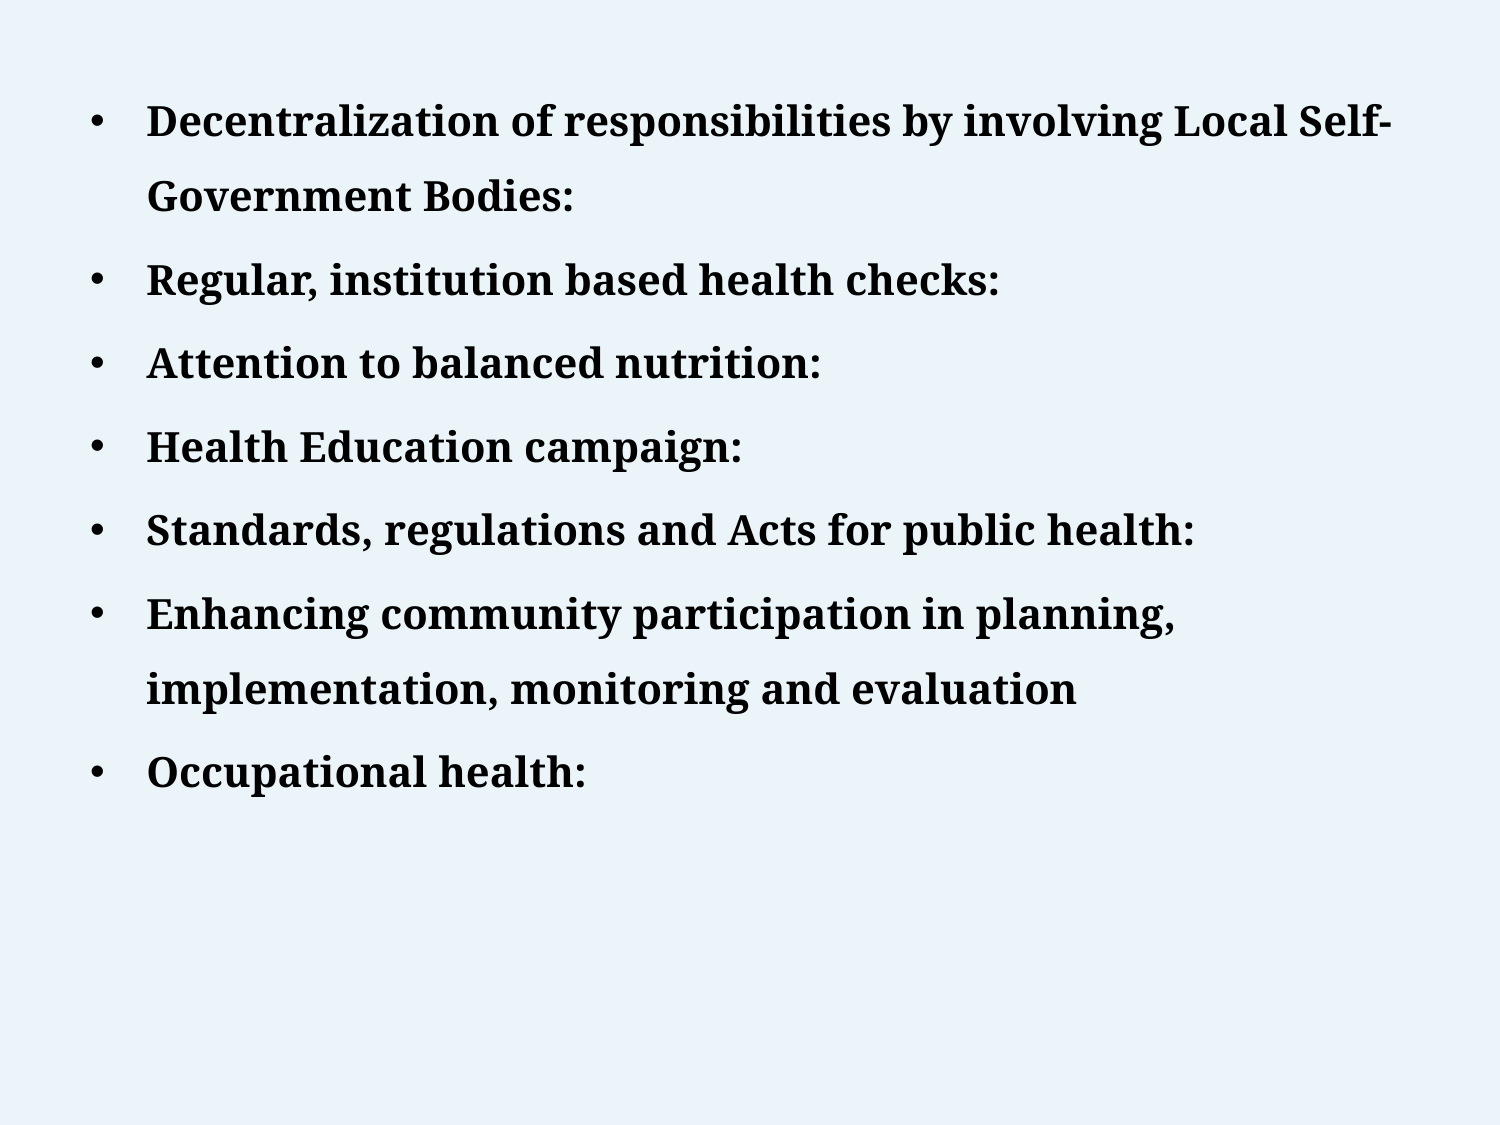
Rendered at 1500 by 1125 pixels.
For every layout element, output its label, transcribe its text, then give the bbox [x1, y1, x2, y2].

list Decentralization of responsibilities by involving Local Self-Government Bodies: Regular, institution based health checks: Attention to balanced nutrition: Health Education campaign: Standards, regulations and Acts for public health: Enhancing community participation in planning, implementation, monitoring and evaluation Occupational health: [75, 62, 1438, 1075]
